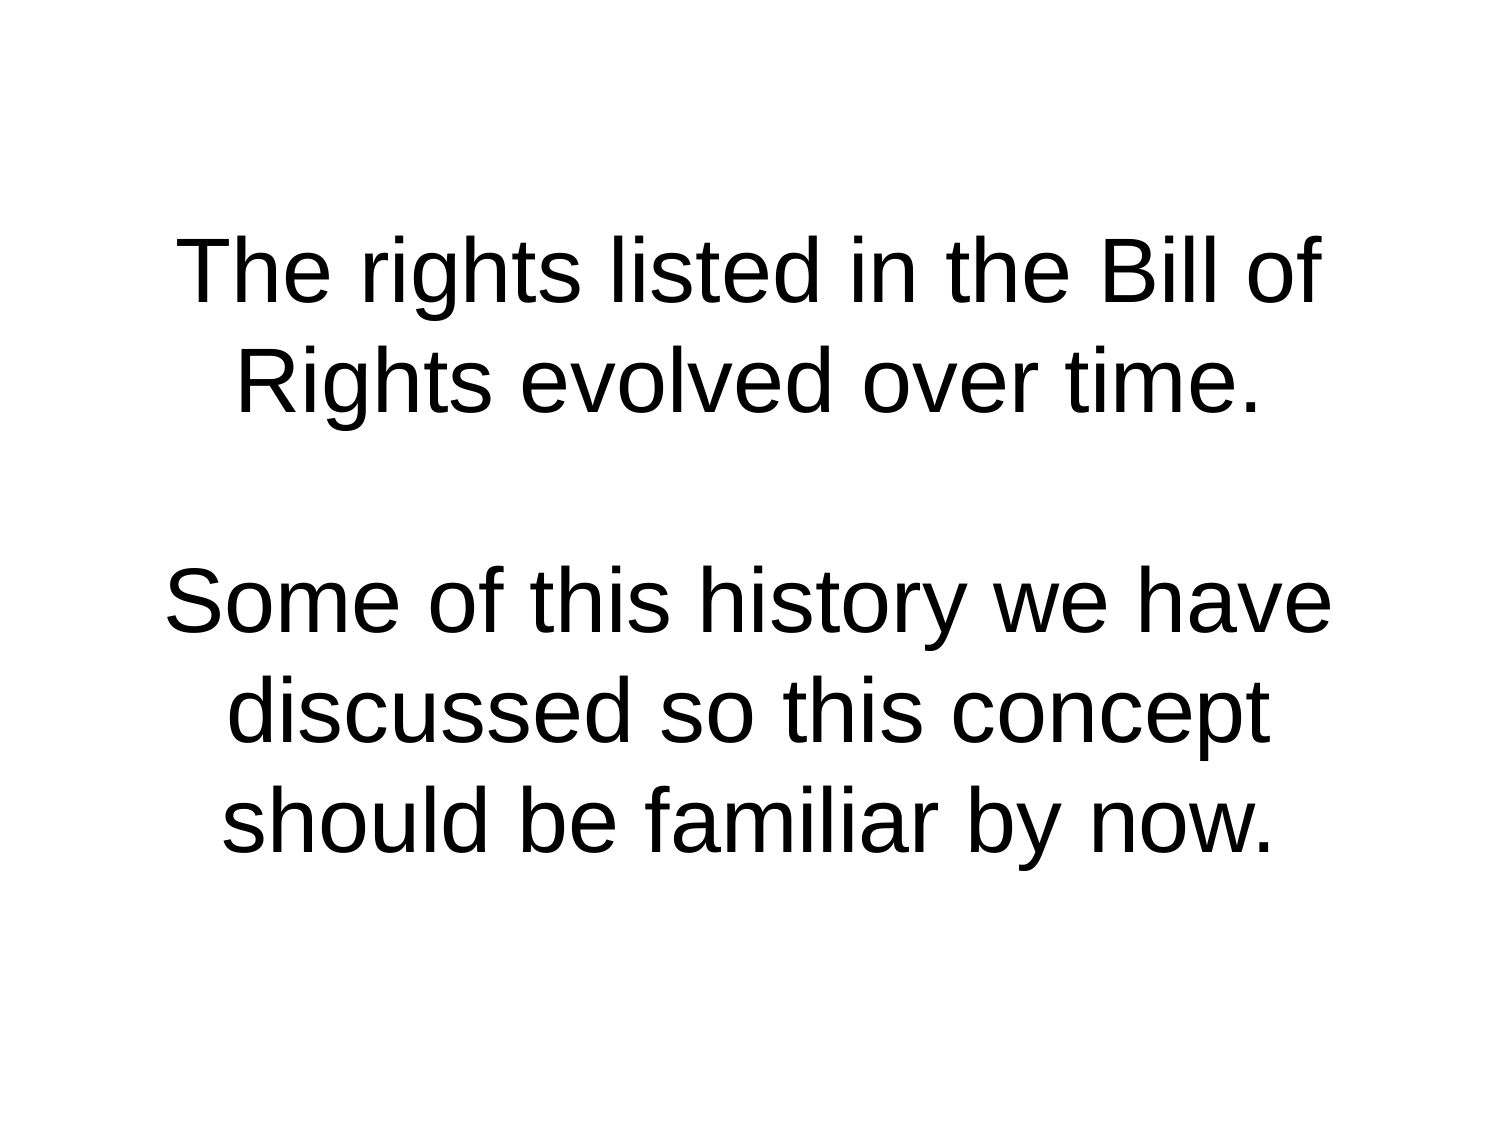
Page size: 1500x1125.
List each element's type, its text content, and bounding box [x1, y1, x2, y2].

title The rights listed in the Bill of Rights evolved over time. Some of this history we have discussed so this concept should be familiar by now. [74, 44, 1426, 1038]
